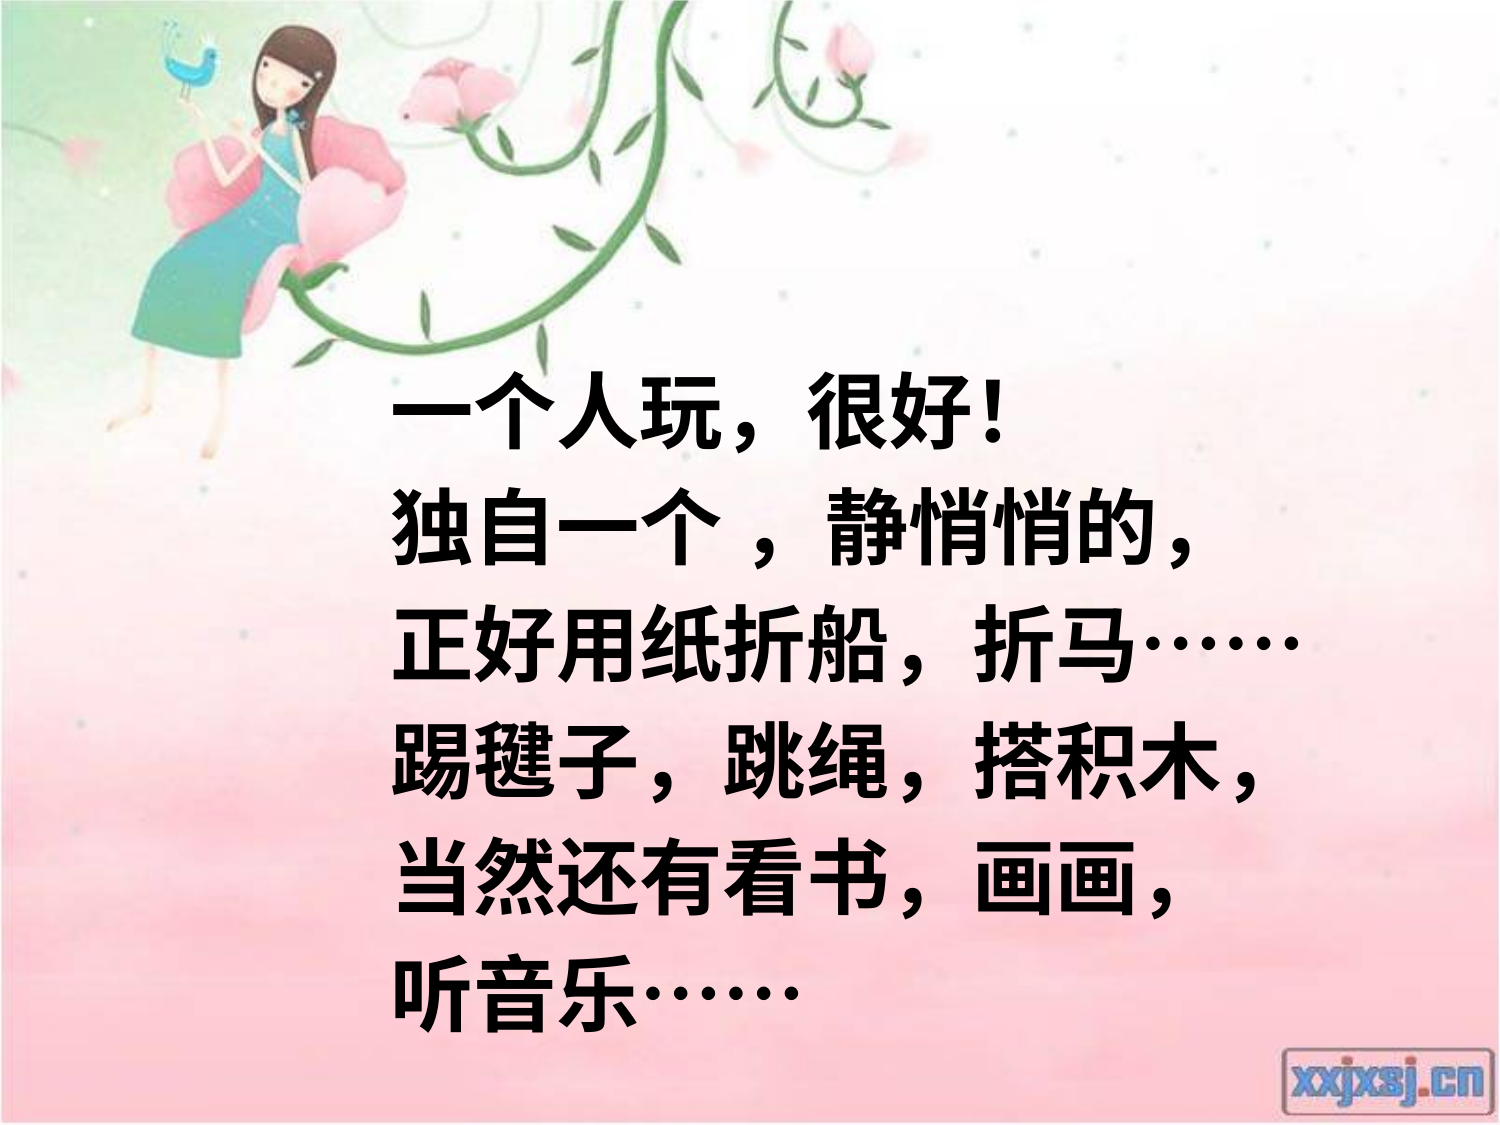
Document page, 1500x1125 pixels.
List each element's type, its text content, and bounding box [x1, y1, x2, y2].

picture [0, 0, 1500, 1125]
list 一个人玩，很好！ 独自一个 ，静悄悄的， 正好用纸折船，折马…… 踢毽子，跳绳，搭积木， 当然还有看书，画画， 听音乐…… [375, 351, 1379, 1094]
